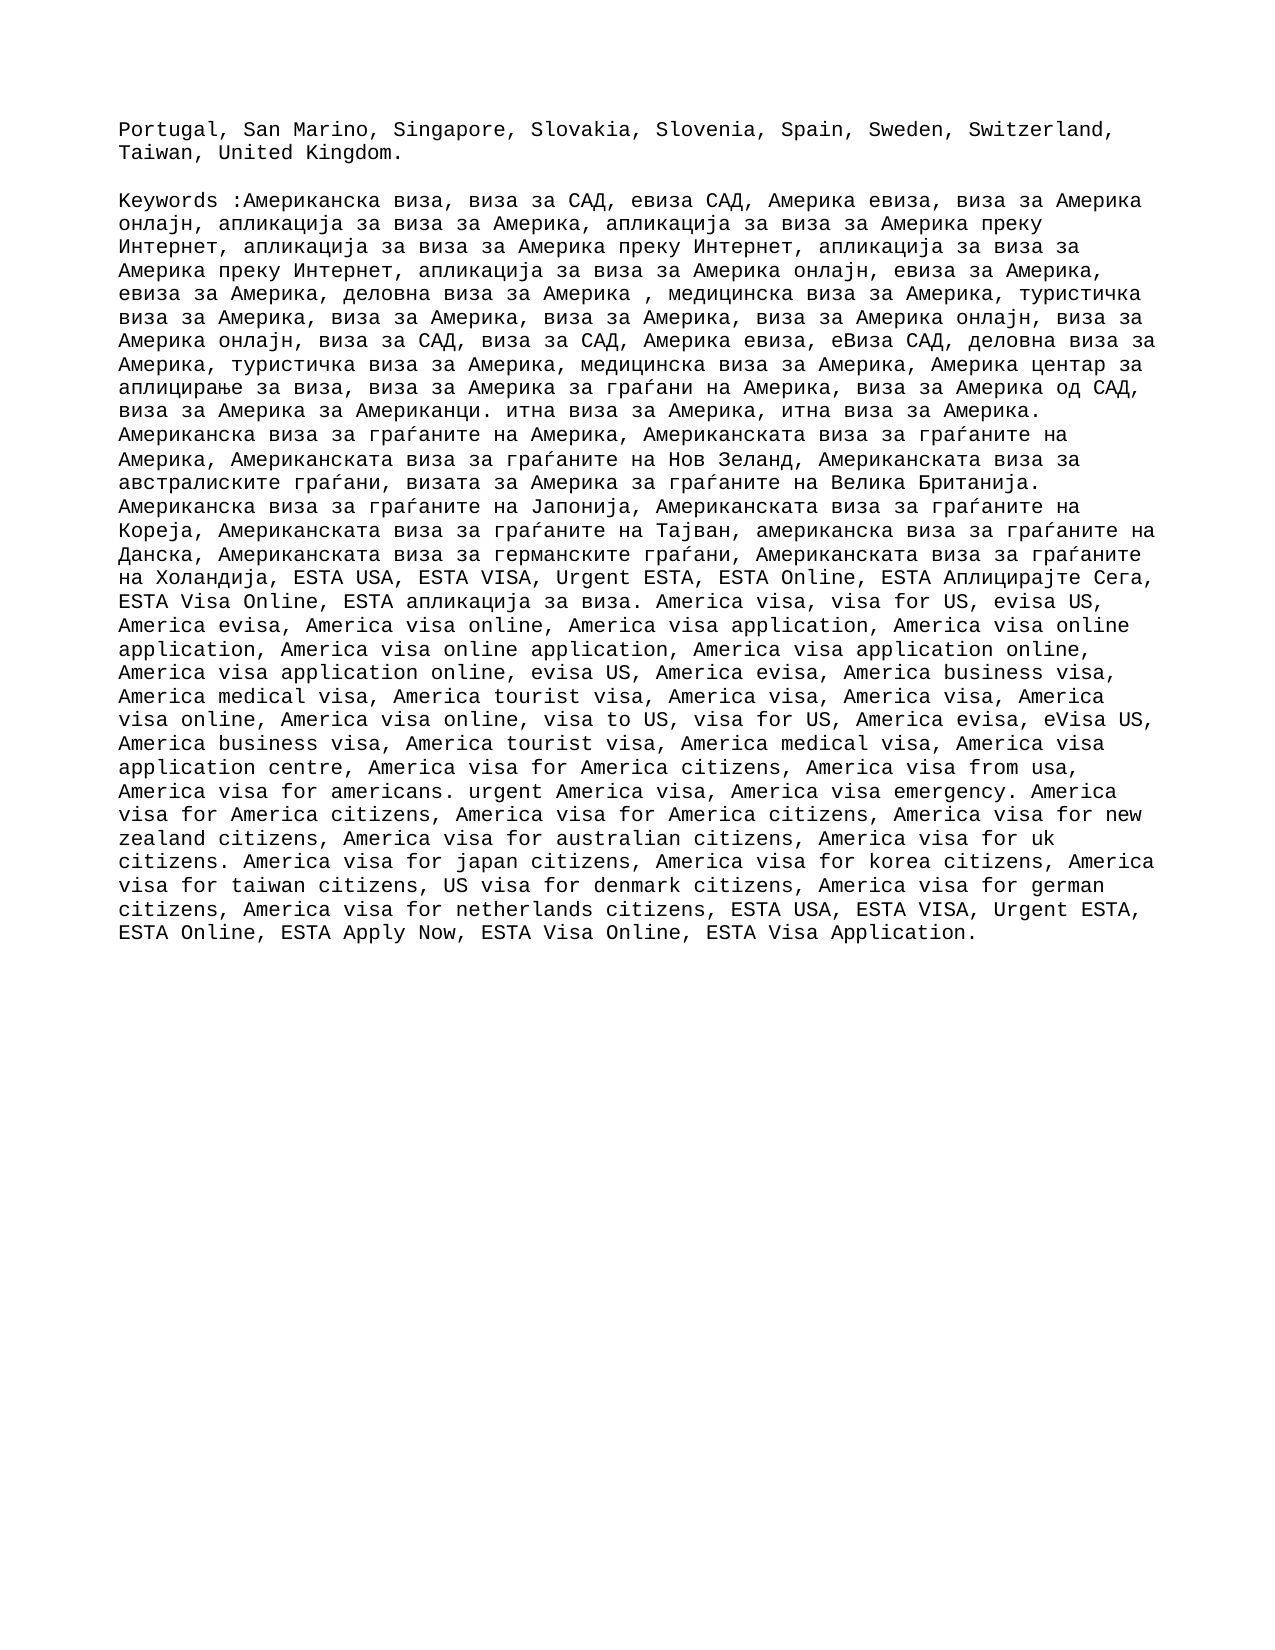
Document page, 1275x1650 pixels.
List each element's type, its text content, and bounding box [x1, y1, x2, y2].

text_box Portugal, San Marino, Singapore, Slovakia, Slovenia, Spain, Sweden, Switzerland, Taiwan, United Kingdom. Keywords :Американска виза, виза за САД, евиза САД, Америка евиза, виза за Америка онлајн, апликација за виза за Америка, апликација за виза за Америка преку Интернет, апликација за виза за Америка преку Интернет, апликација за виза за Америка преку Интернет, апликација за виза за Америка онлајн, евиза за Америка, евиза за Америка, деловна виза за Америка , медицинска виза за Америка, туристичка виза за Америка, виза за Америка, виза за Америка, виза за Америка онлајн, виза за Америка онлајн, виза за САД, виза за САД, Америка евиза, еВиза САД, деловна виза за Америка, туристичка виза за Америка, медицинска виза за Америка, Америка центар за аплицирање за виза, виза за Америка за граѓани на Америка, виза за Америка од САД, виза за Америка за Американци. итна виза за Америка, итна виза за Америка. Американска виза за граѓаните на Америка, Американската виза за граѓаните на Америка, Американската виза за граѓаните на Нов Зеланд, Американската виза за австралиските граѓани, визата за Америка за граѓаните на Велика Британија. Американска виза за граѓаните на Јапонија, Американската виза за граѓаните на Кореја, Американската виза за граѓаните на Тајван, американска виза за граѓаните на Данска, Американската виза за германските граѓани, Американската виза за граѓаните на Холандија, ESTA USA, ESTA VISA, Urgent ESTA, ESTA Online, ESTA Аплицирајте Сега, ESTA Visa Online, ESTA апликација за виза. America visa, visa for US, evisa US, America evisa, America visa online, America visa application, America visa online application, America visa online application, America visa application online, America visa application online, evisa US, America evisa, America business visa, America medical visa, America tourist visa, America visa, America visa, America visa online, America visa online, visa to US, visa for US, America evisa, eVisa US, America business visa, America tourist visa, America medical visa, America visa application centre, America visa for America citizens, America visa from usa, America visa for americans. urgent America visa, America visa emergency. America visa for America citizens, America visa for America citizens, America visa for new zealand citizens, America visa for australian citizens, America visa for uk citizens. America visa for japan citizens, America visa for korea citizens, America visa for taiwan citizens, US visa for denmark citizens, America visa for german citizens, America visa for netherlands citizens, ESTA USA, ESTA VISA, Urgent ESTA, ESTA Online, ESTA Apply Now, ESTA Visa Online, ESTA Visa Application. [116, 112, 1158, 944]
